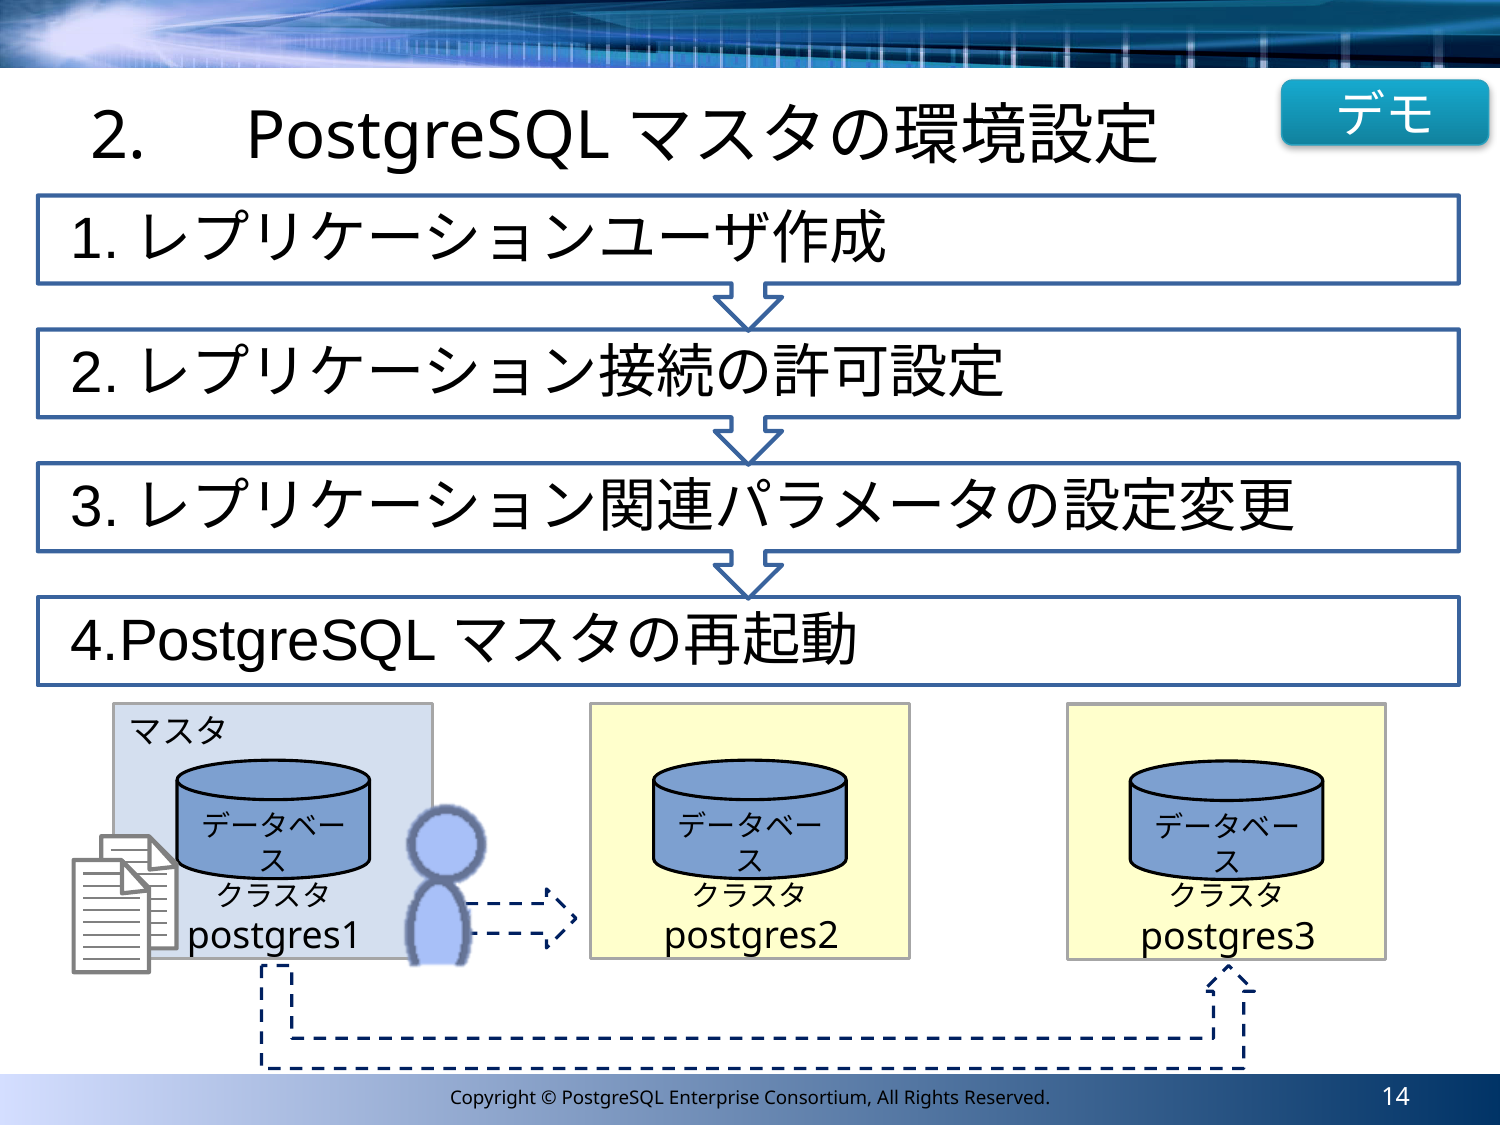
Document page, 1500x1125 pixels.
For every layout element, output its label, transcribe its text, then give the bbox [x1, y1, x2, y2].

text_box postgres1 [180, 903, 342, 964]
text_box データベース クラスタ [1128, 758, 1325, 882]
text_box [588, 701, 911, 961]
text_box [546, 887, 579, 948]
slide_number 14 [1074, 1074, 1426, 1123]
text_box データベース クラスタ [174, 758, 371, 881]
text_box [73, 835, 177, 973]
text_box マスタ [112, 701, 435, 835]
picture [0, 0, 1500, 68]
picture [347, 778, 541, 979]
text_box [259, 963, 1256, 1071]
text_box デモ [1280, 79, 1490, 146]
text_box マスタ [180, 867, 342, 903]
title 2. PostgreSQLマスタの環境設定 [74, 81, 1426, 183]
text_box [37, 194, 1459, 686]
text_box postgres2 [628, 903, 875, 964]
text_box [1065, 702, 1388, 962]
text_box postgres3 [1105, 904, 1352, 965]
text_box データベース クラスタ [651, 758, 849, 881]
